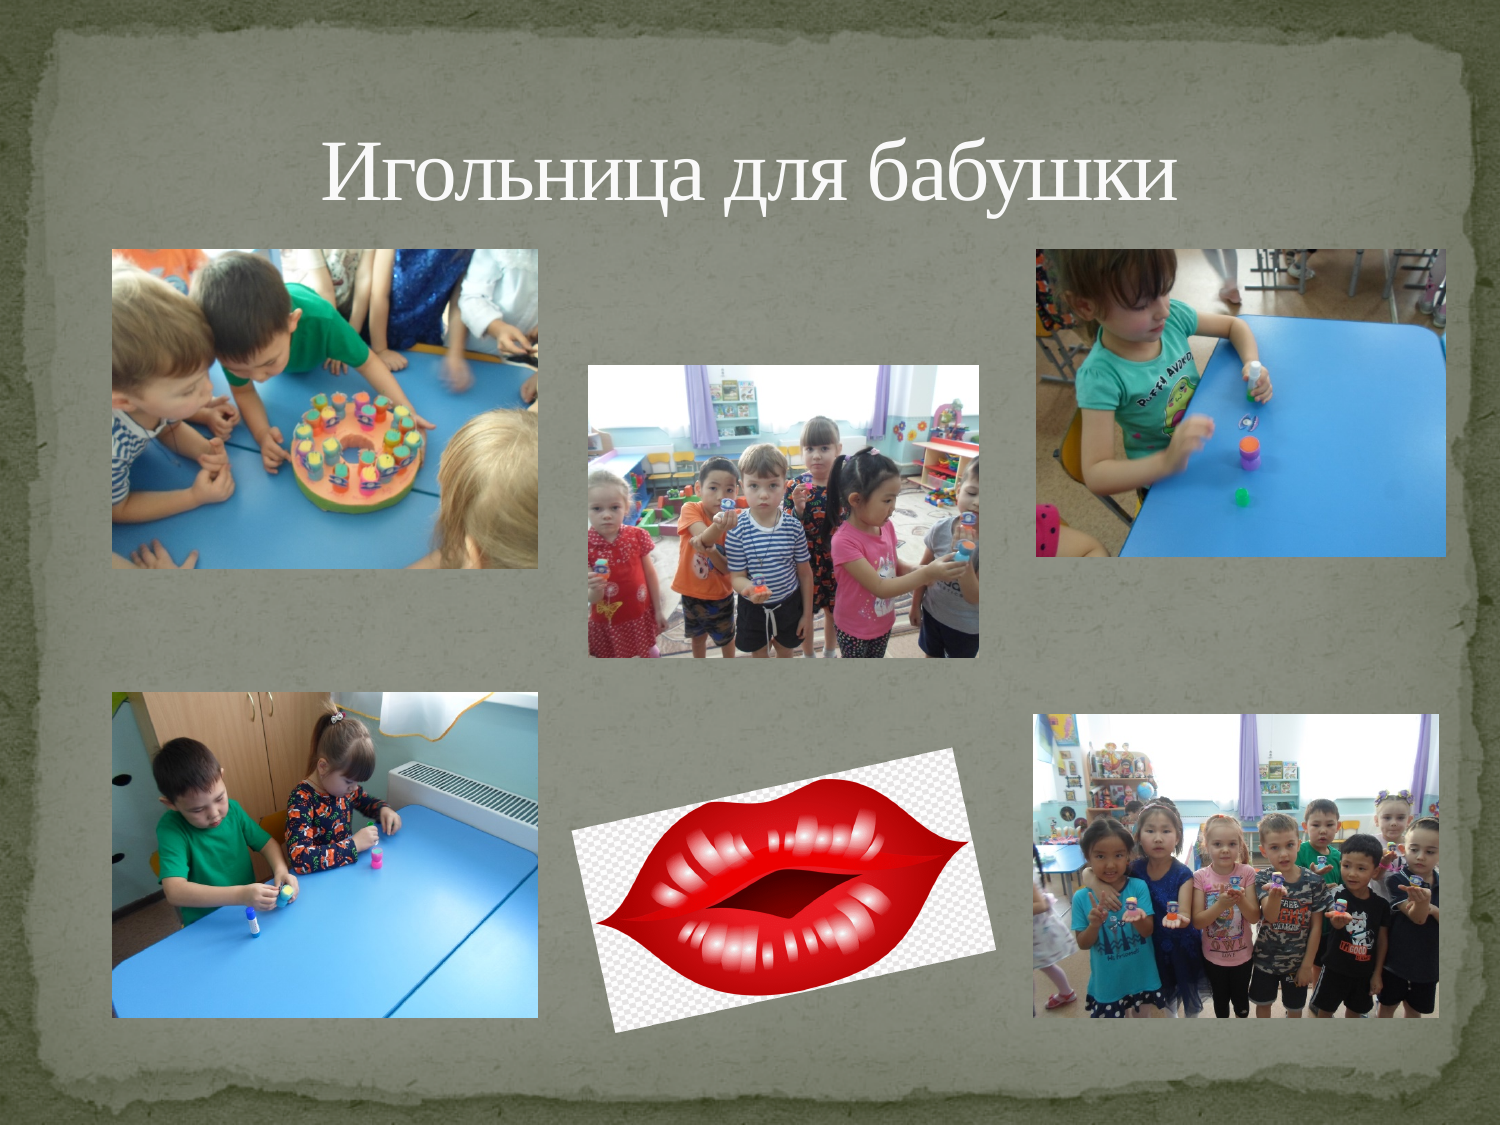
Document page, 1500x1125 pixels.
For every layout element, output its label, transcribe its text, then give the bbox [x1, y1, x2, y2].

picture [112, 692, 538, 1018]
picture [588, 365, 979, 658]
picture [1036, 249, 1446, 557]
title Игольница для бабушки [74, 24, 1425, 225]
picture [1033, 714, 1439, 1018]
picture [112, 249, 538, 569]
picture [572, 748, 996, 1032]
